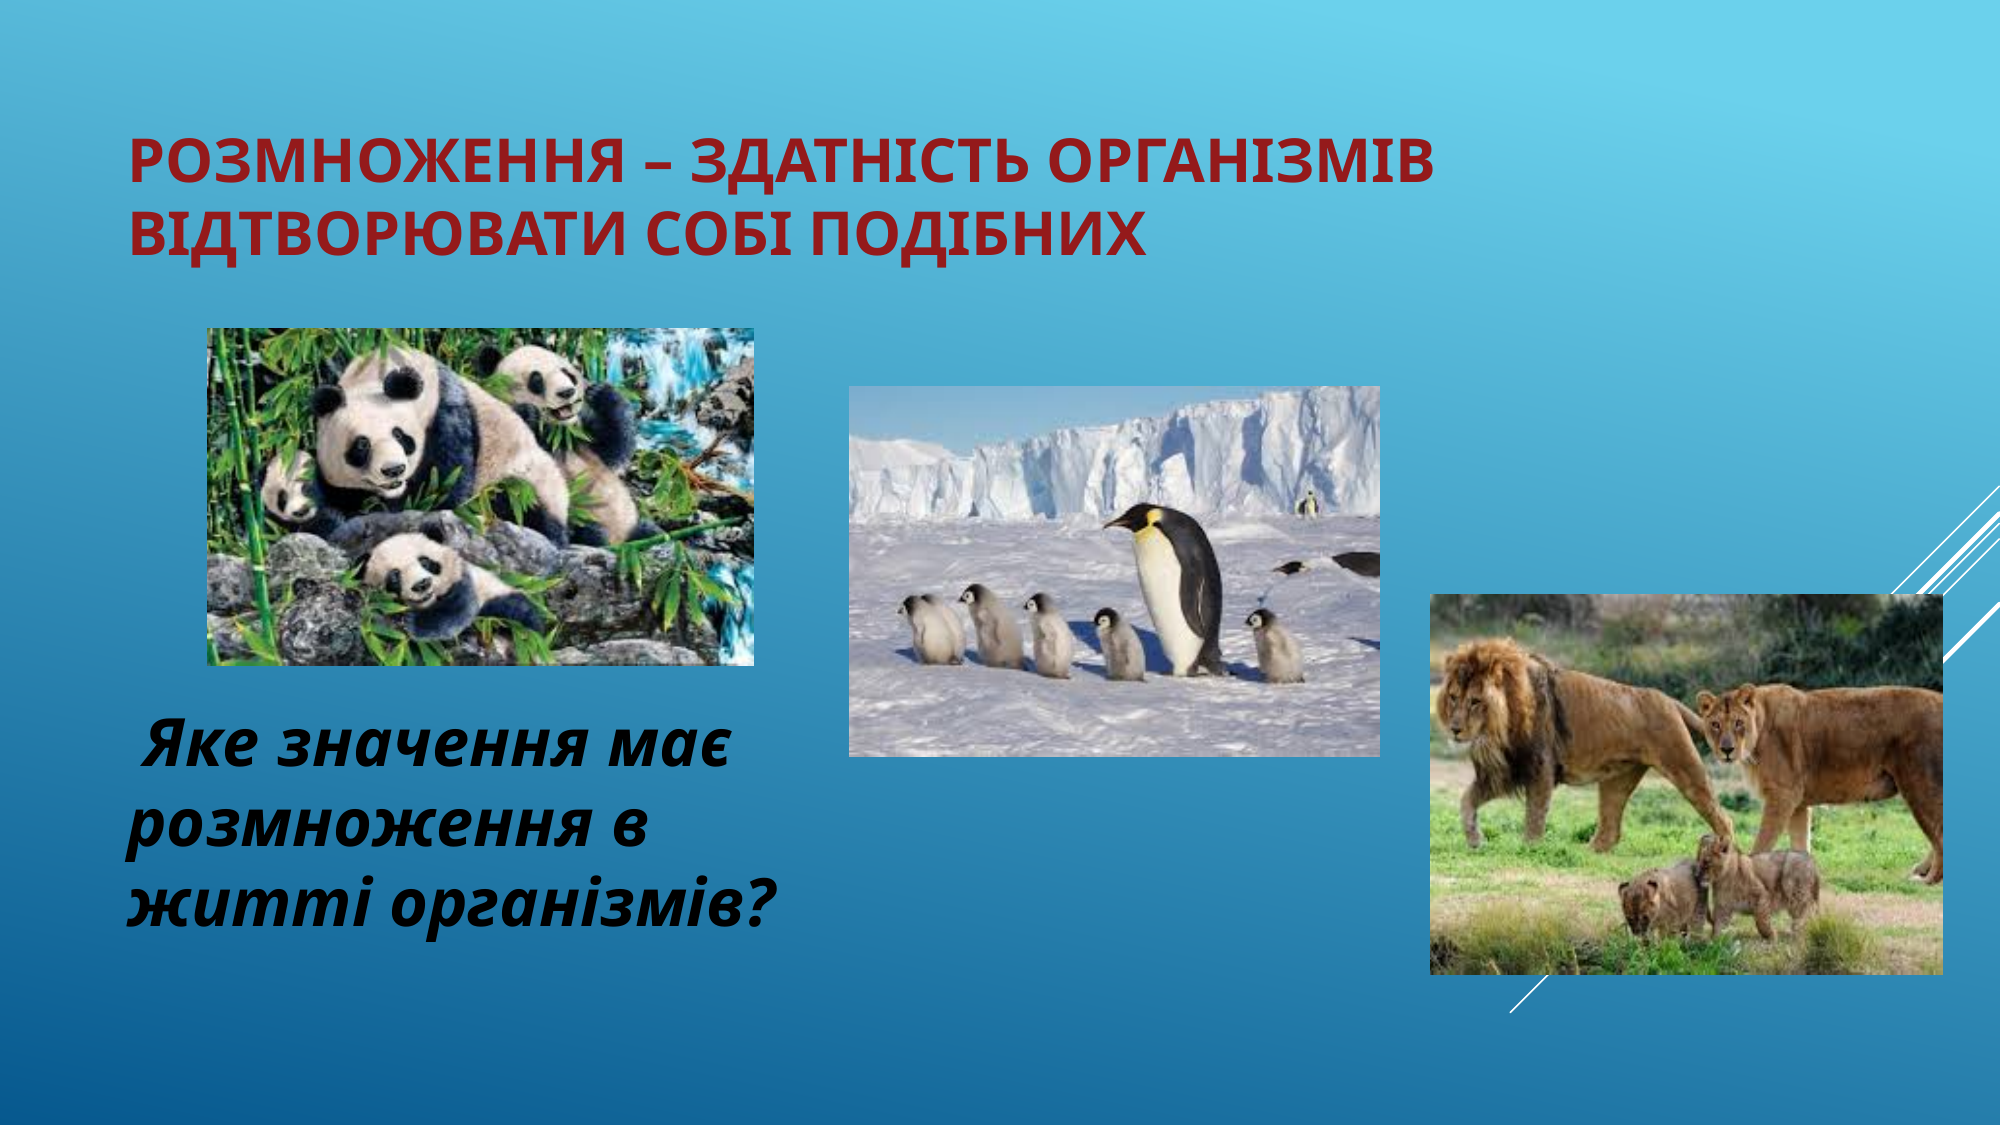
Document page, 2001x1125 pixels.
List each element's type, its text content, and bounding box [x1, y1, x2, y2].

list Яке значення має розмноження в житті організмів? [112, 664, 903, 975]
picture [1430, 594, 1943, 976]
picture [848, 386, 1380, 757]
picture [207, 328, 755, 666]
title Розмноження – здатність організмів відтворювати собі подібних [112, 112, 1513, 277]
